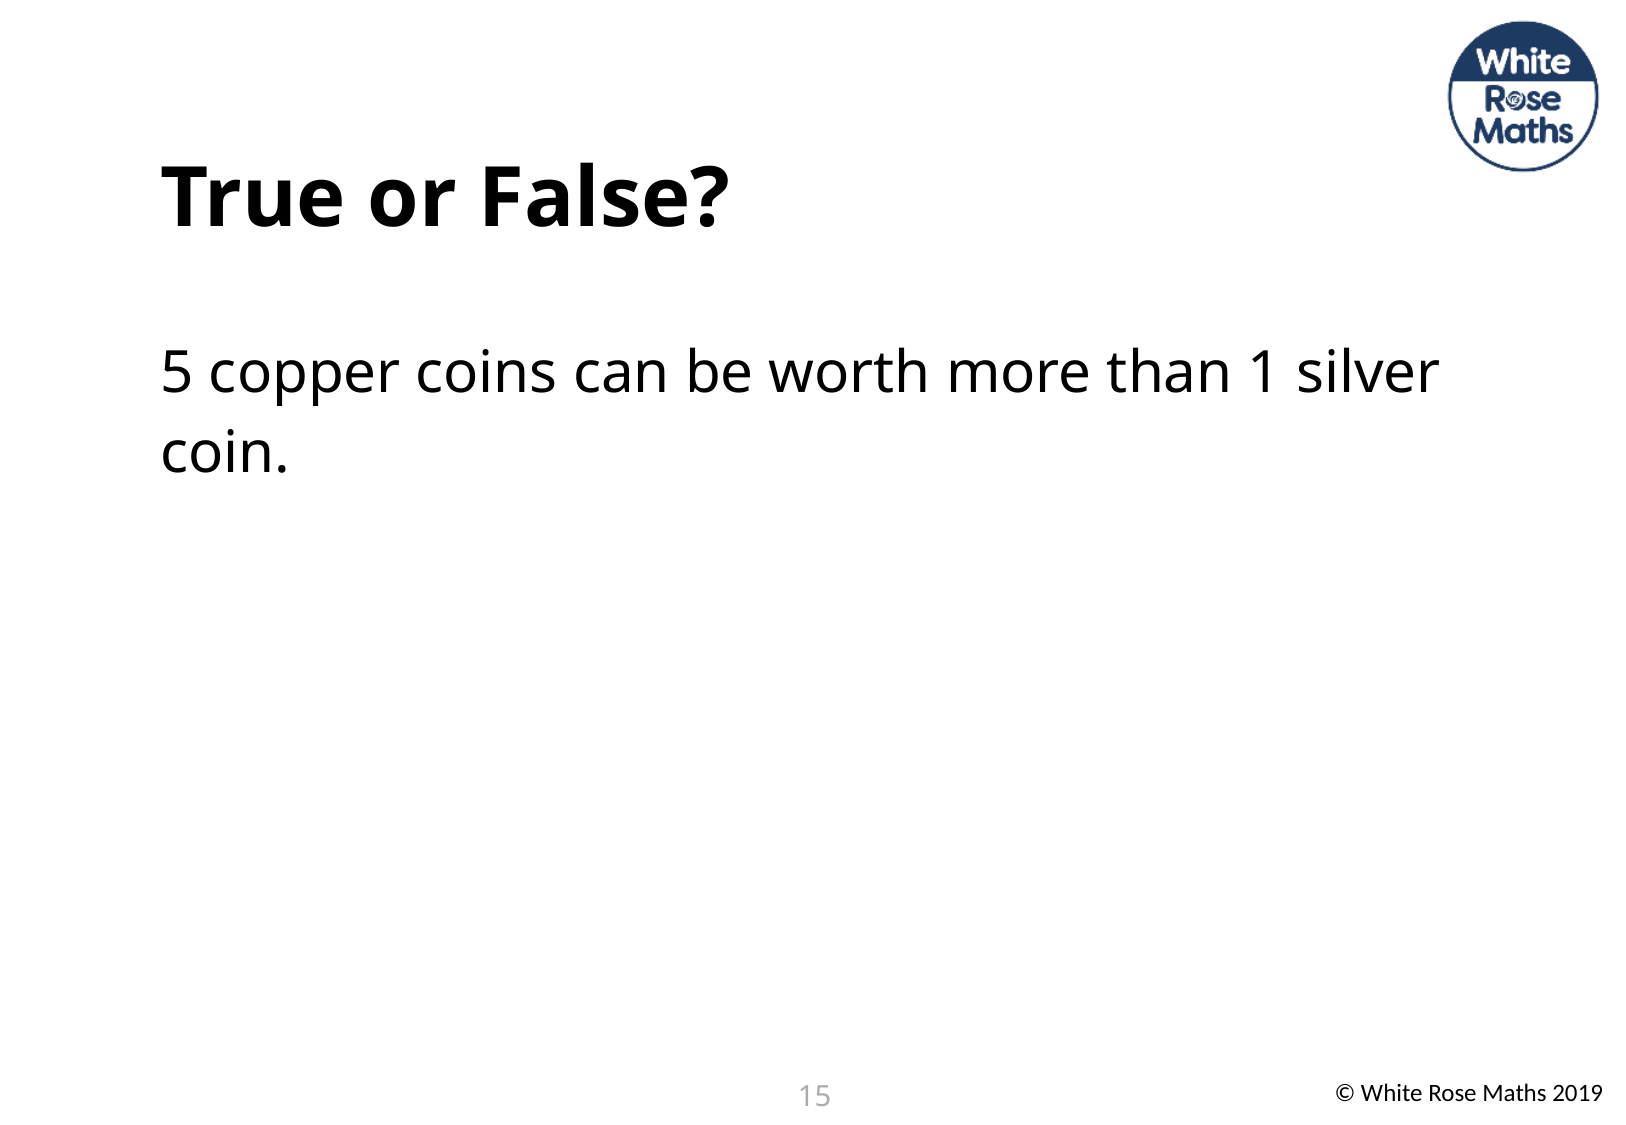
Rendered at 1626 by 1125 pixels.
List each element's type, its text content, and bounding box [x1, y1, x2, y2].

picture [1444, 17, 1602, 175]
text_box True or False? 5 copper coins can be worth more than 1 silver coin. [145, 120, 1468, 664]
slide_number 15 [776, 1069, 854, 1125]
